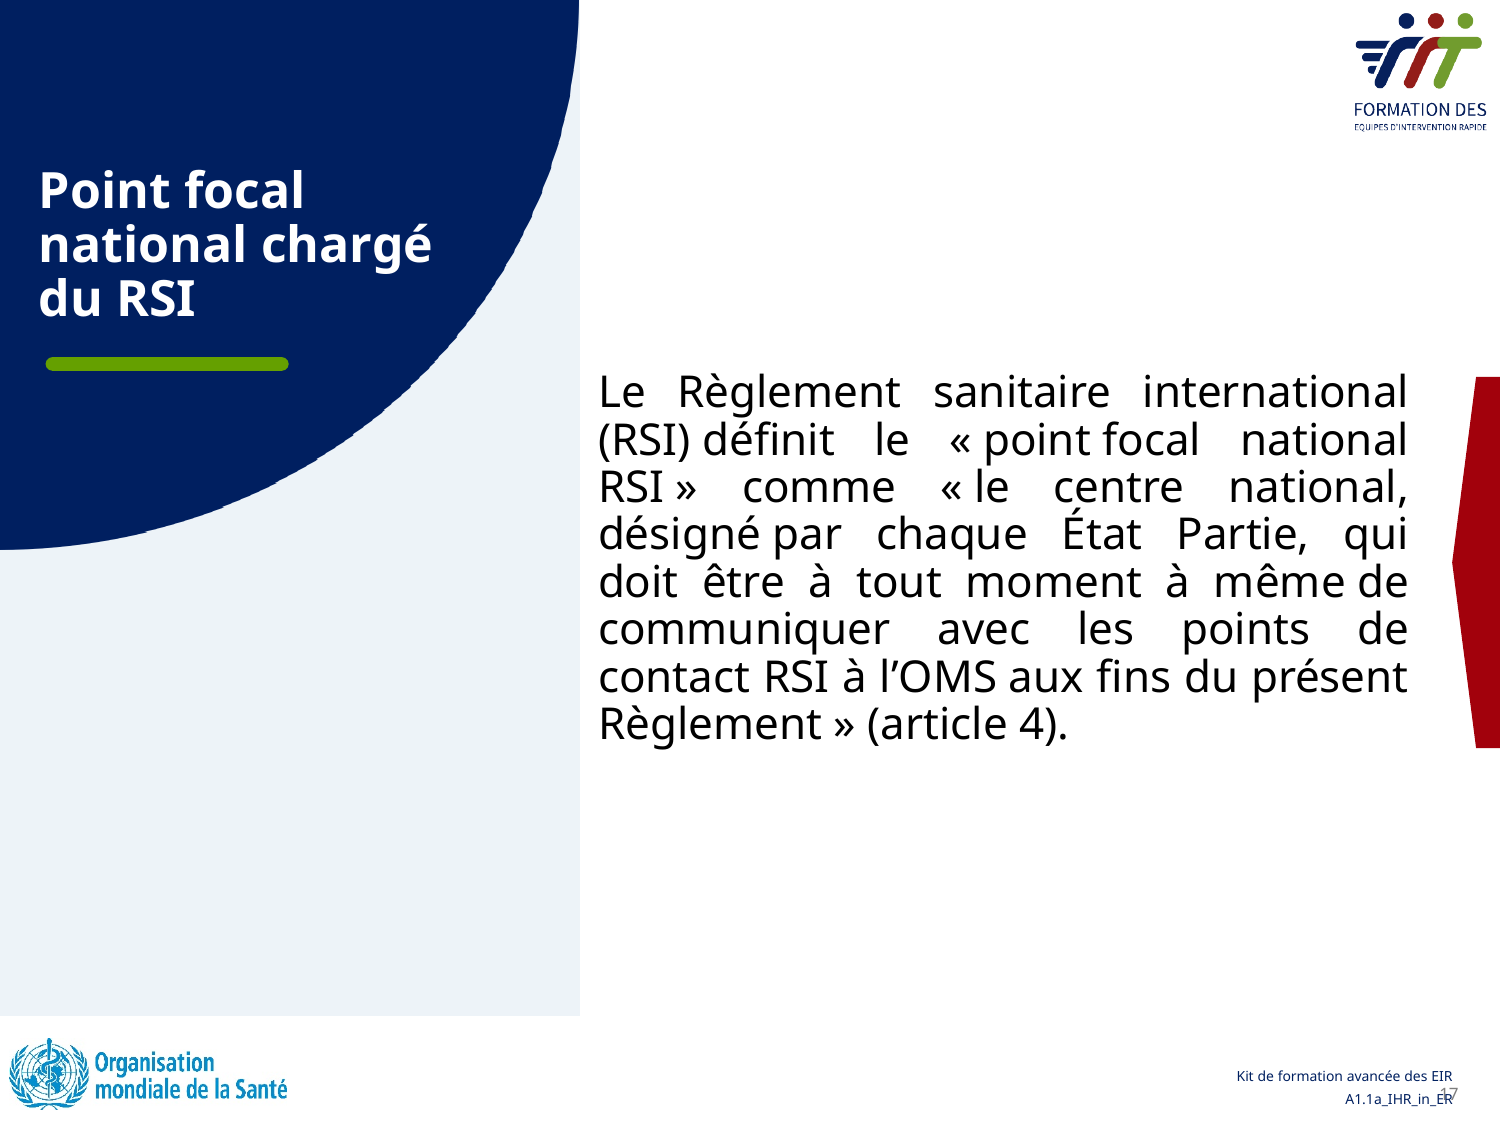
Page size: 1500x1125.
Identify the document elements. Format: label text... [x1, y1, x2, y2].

picture [9, 1038, 287, 1110]
picture [0, 0, 580, 1018]
text_box [45, 357, 289, 371]
picture [1354, 12, 1487, 132]
list Le Règlement sanitaire international (RSI) définit le « point focal national RSI » comme « le centre national, désigné par chaque État Partie, qui doit être à tout moment à même de communiquer avec les points de contact RSI à l’OMS aux fins du présent Règlement » (article 4). [590, 361, 1418, 762]
title Point focal national chargé du RSI [23, 158, 488, 364]
picture [50, 1051, 56, 1060]
